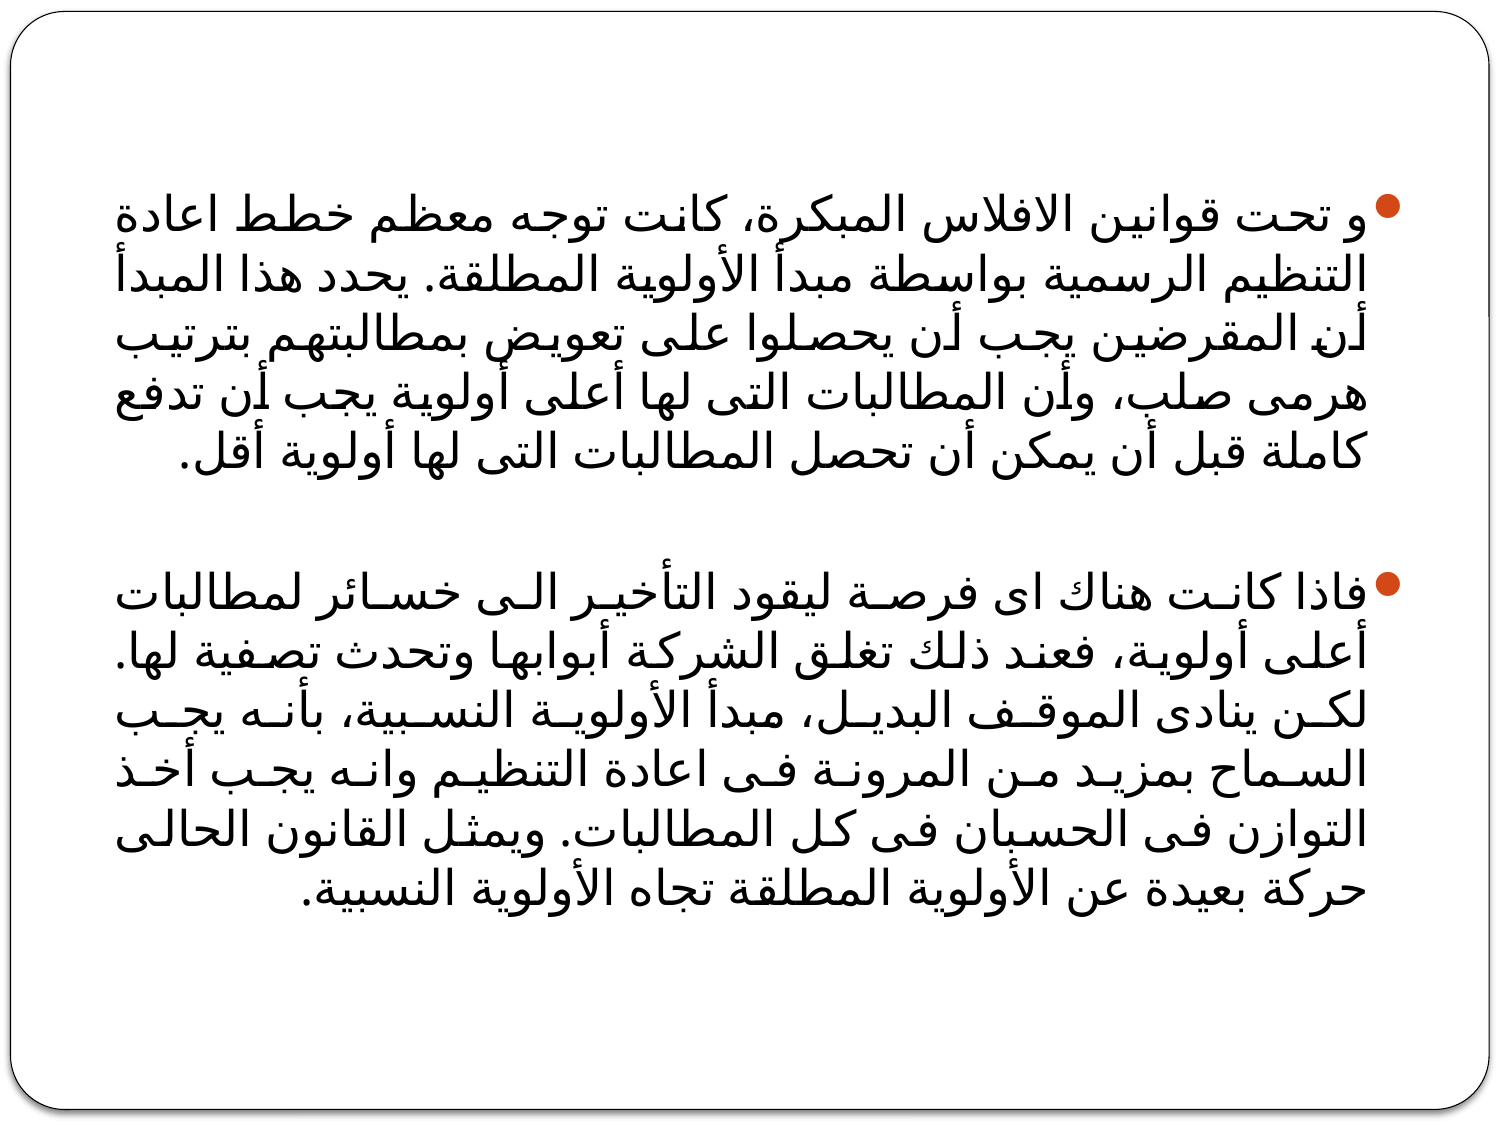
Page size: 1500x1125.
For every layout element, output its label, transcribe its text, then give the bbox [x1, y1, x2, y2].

list و تحت قوانين الافلاس المبكرة، كانت توجه معظم خطط اعادة التنظيم الرسمية بواسطة مبدأ الأولوية المطلقة. يحدد هذا المبدأ أن المقرضين يجب أن يحصلوا على تعويض بمطالبتهم بترتيب هرمى صلب، وأن المطالبات التى لها أعلى أولوية يجب أن تدفع كاملة قبل أن يمكن أن تحصل المطالبات التى لها أولوية أقل. فاذا كانت هناك اى فرصة ليقود التأخير الى خسائر لمطالبات أعلى أولوية، فعند ذلك تغلق الشركة أبوابها وتحدث تصفية لها. لكن ينادى الموقف البديل، مبدأ الأولوية النسبية، بأنه يجب السماح بمزيد من المرونة فى اعادة التنظيم وانه يجب أخذ التوازن فى الحسبان فى كل المطالبات. ويمثل القانون الحالى حركة بعيدة عن الأولوية المطلقة تجاه الأولوية النسبية. [99, 174, 1425, 988]
